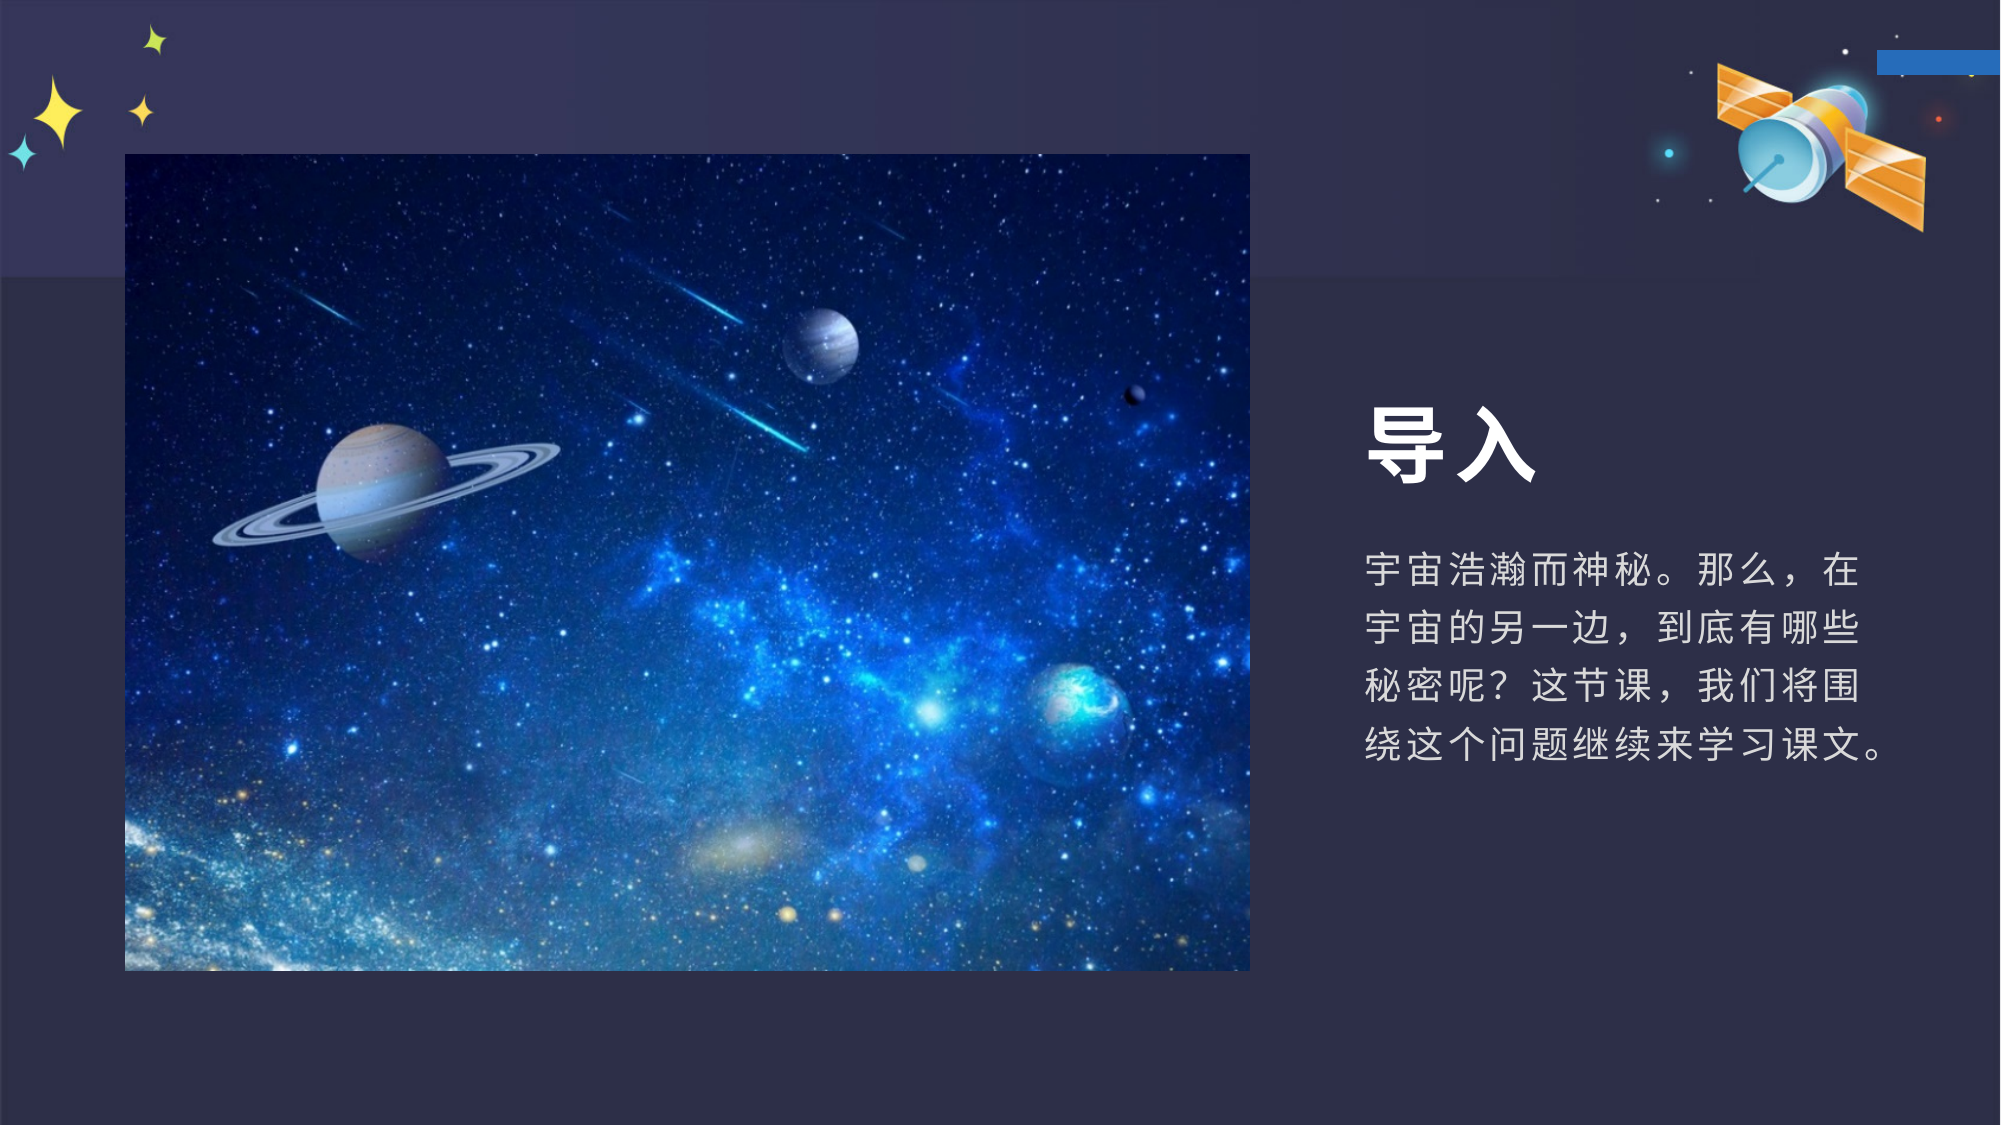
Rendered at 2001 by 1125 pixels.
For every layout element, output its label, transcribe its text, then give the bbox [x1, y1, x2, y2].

picture [0, 0, 2001, 1125]
text_box [1876, 49, 2000, 76]
text_box 导入 [1350, 375, 1900, 500]
text_box 宇宙浩瀚而神秘。那么，在宇宙的另一边，到底有哪些秘密呢？这节课，我们将围绕这个问题继续来学习课文。 [1350, 524, 1900, 774]
